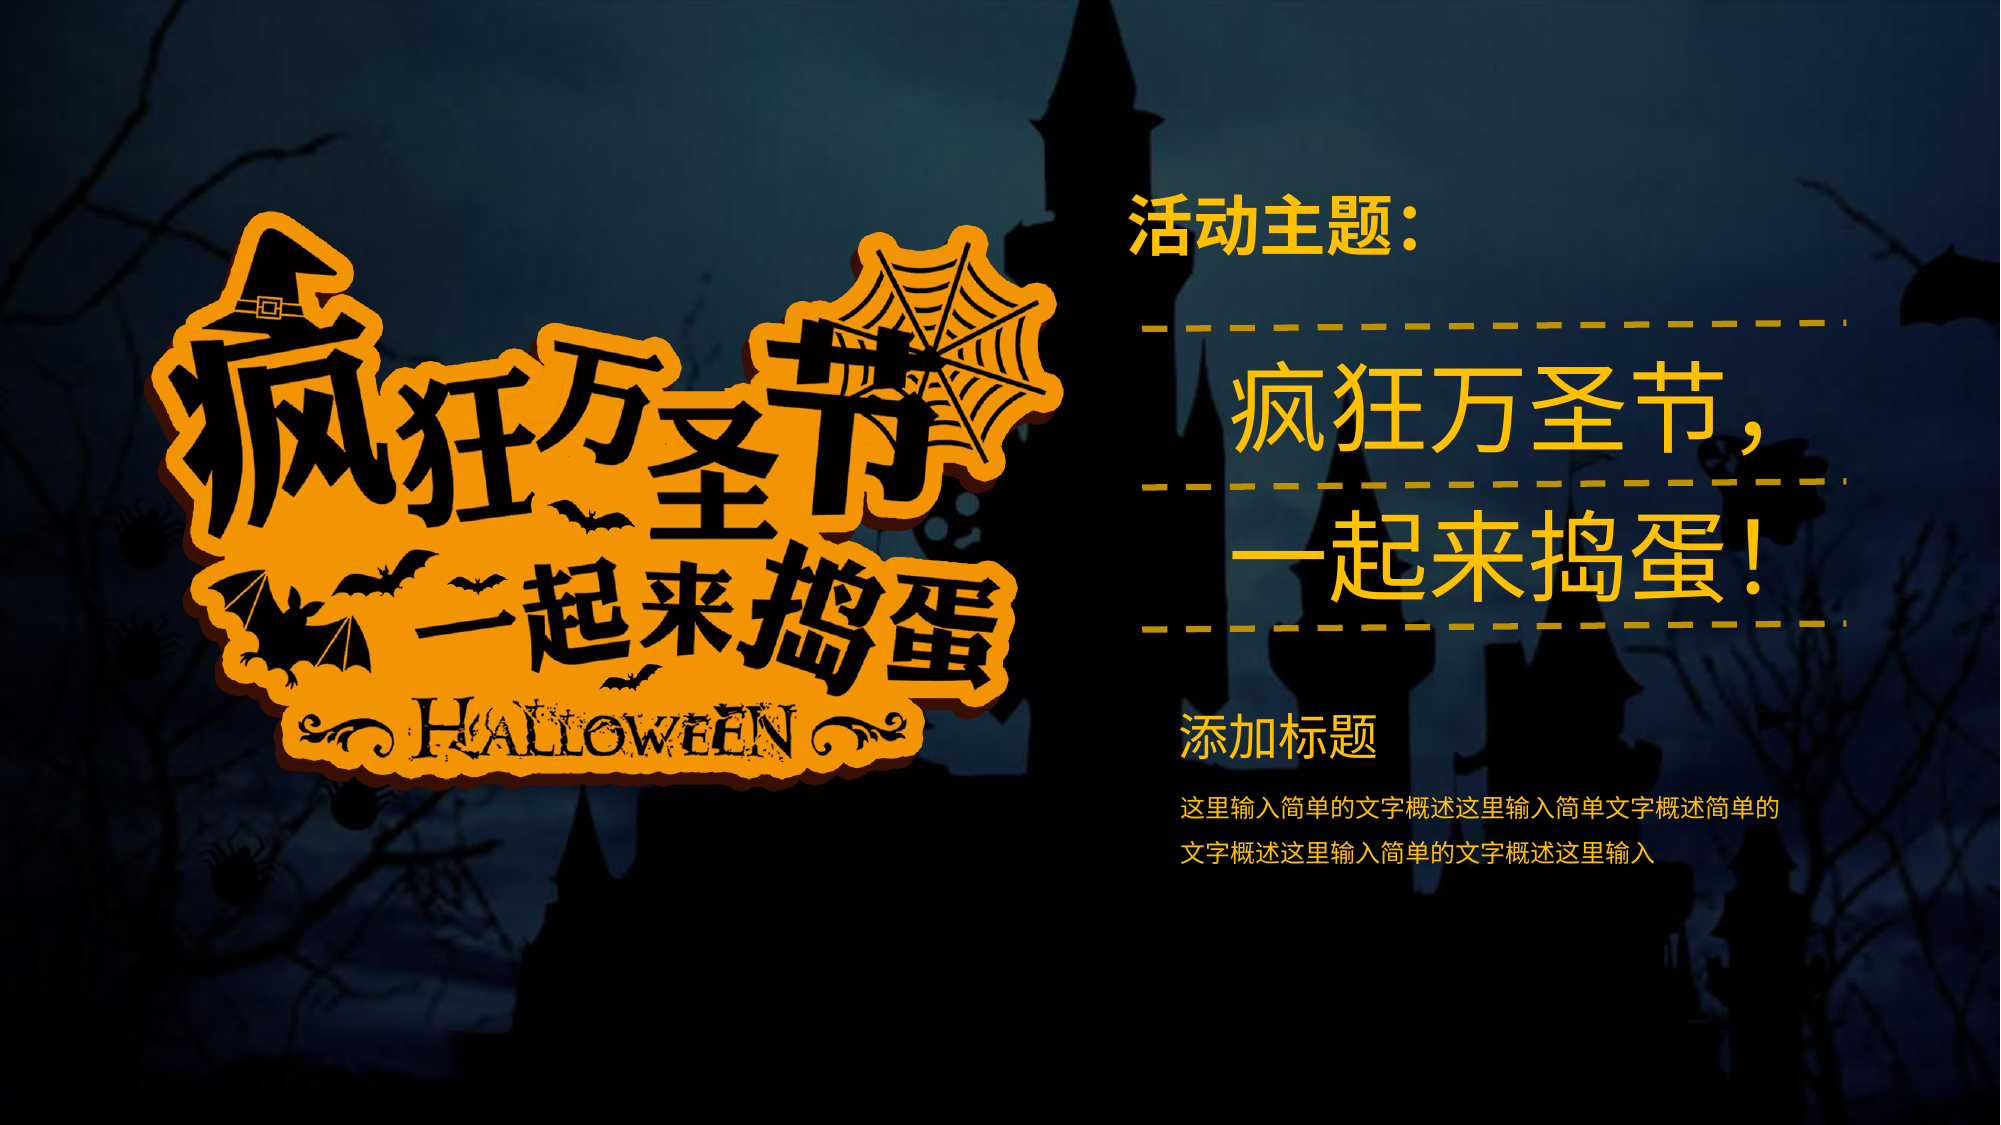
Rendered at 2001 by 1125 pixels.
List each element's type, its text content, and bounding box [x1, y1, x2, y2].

text_box 活动主题： [1161, 169, 1510, 273]
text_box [1142, 481, 1847, 488]
text_box 疯狂万圣节， [1213, 337, 1844, 473]
text_box 添加标题 [1163, 698, 1394, 773]
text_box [1142, 322, 1847, 329]
text_box 这里输入简单的文字概述这里输入简单文字概述简单的文字概述这里输入简单的文字概述这里输入 [1166, 770, 1801, 875]
text_box 一起来捣蛋！ [1213, 488, 1844, 623]
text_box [1142, 623, 1847, 630]
picture [0, 0, 2000, 1125]
